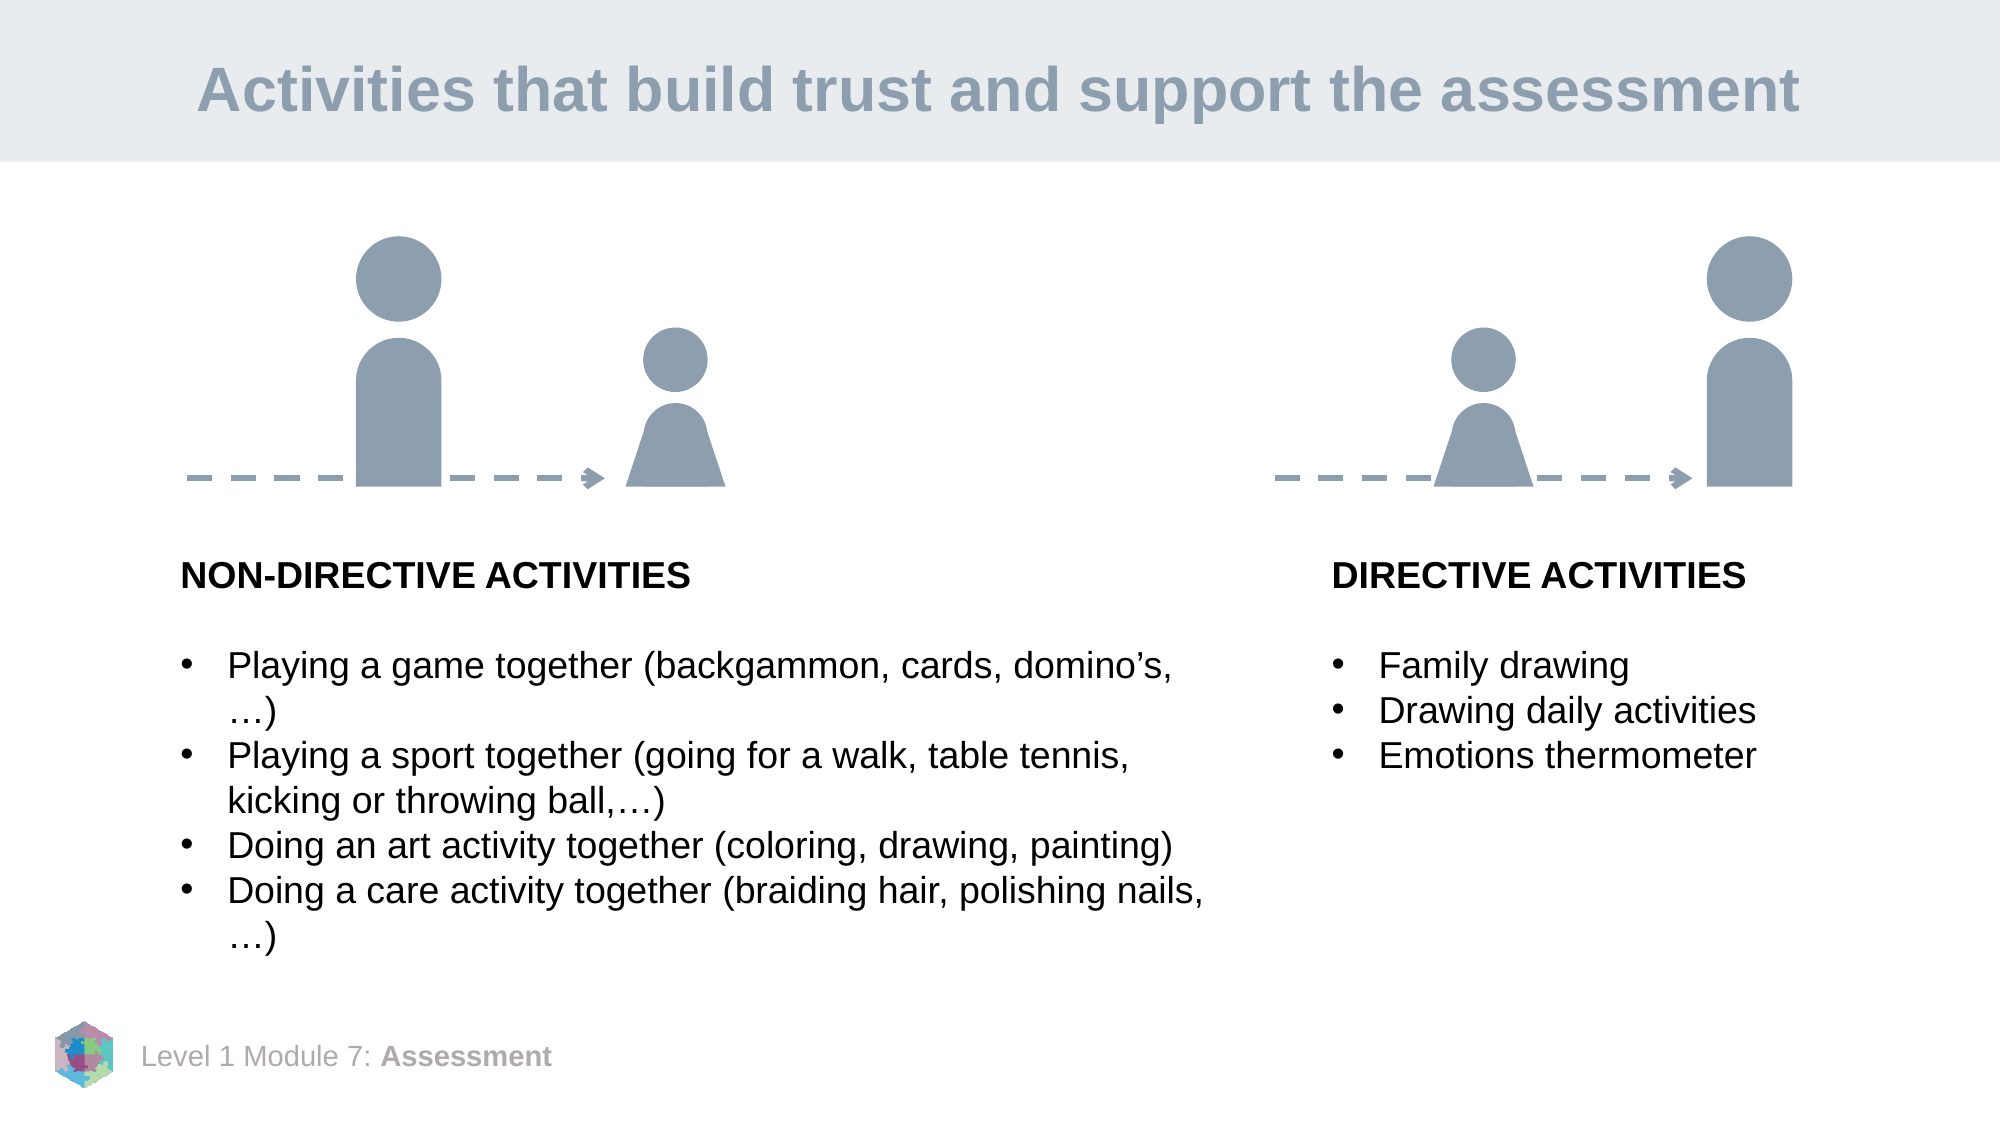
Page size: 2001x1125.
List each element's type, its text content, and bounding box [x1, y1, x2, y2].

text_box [1433, 327, 1534, 478]
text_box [355, 479, 442, 487]
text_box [355, 236, 442, 478]
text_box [625, 327, 726, 487]
picture [55, 1021, 113, 1088]
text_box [1433, 479, 1534, 487]
title Activities that build trust and support the assessment [137, 19, 1863, 163]
text_box NON-DIRECTIVE ACTIVITIES Playing a game together (backgammon, cards, domino’s,…) Playing a sport together (going for a walk, table tennis, kicking or throwing ball,…) Doing an art activity together (coloring, drawing, painting) Doing a care activity together (braiding hair, polishing nails,…) [165, 544, 1229, 964]
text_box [1706, 236, 1793, 487]
text_box DIRECTIVE ACTIVITIES Family drawing Drawing daily activities Emotions thermometer [1316, 544, 1844, 784]
